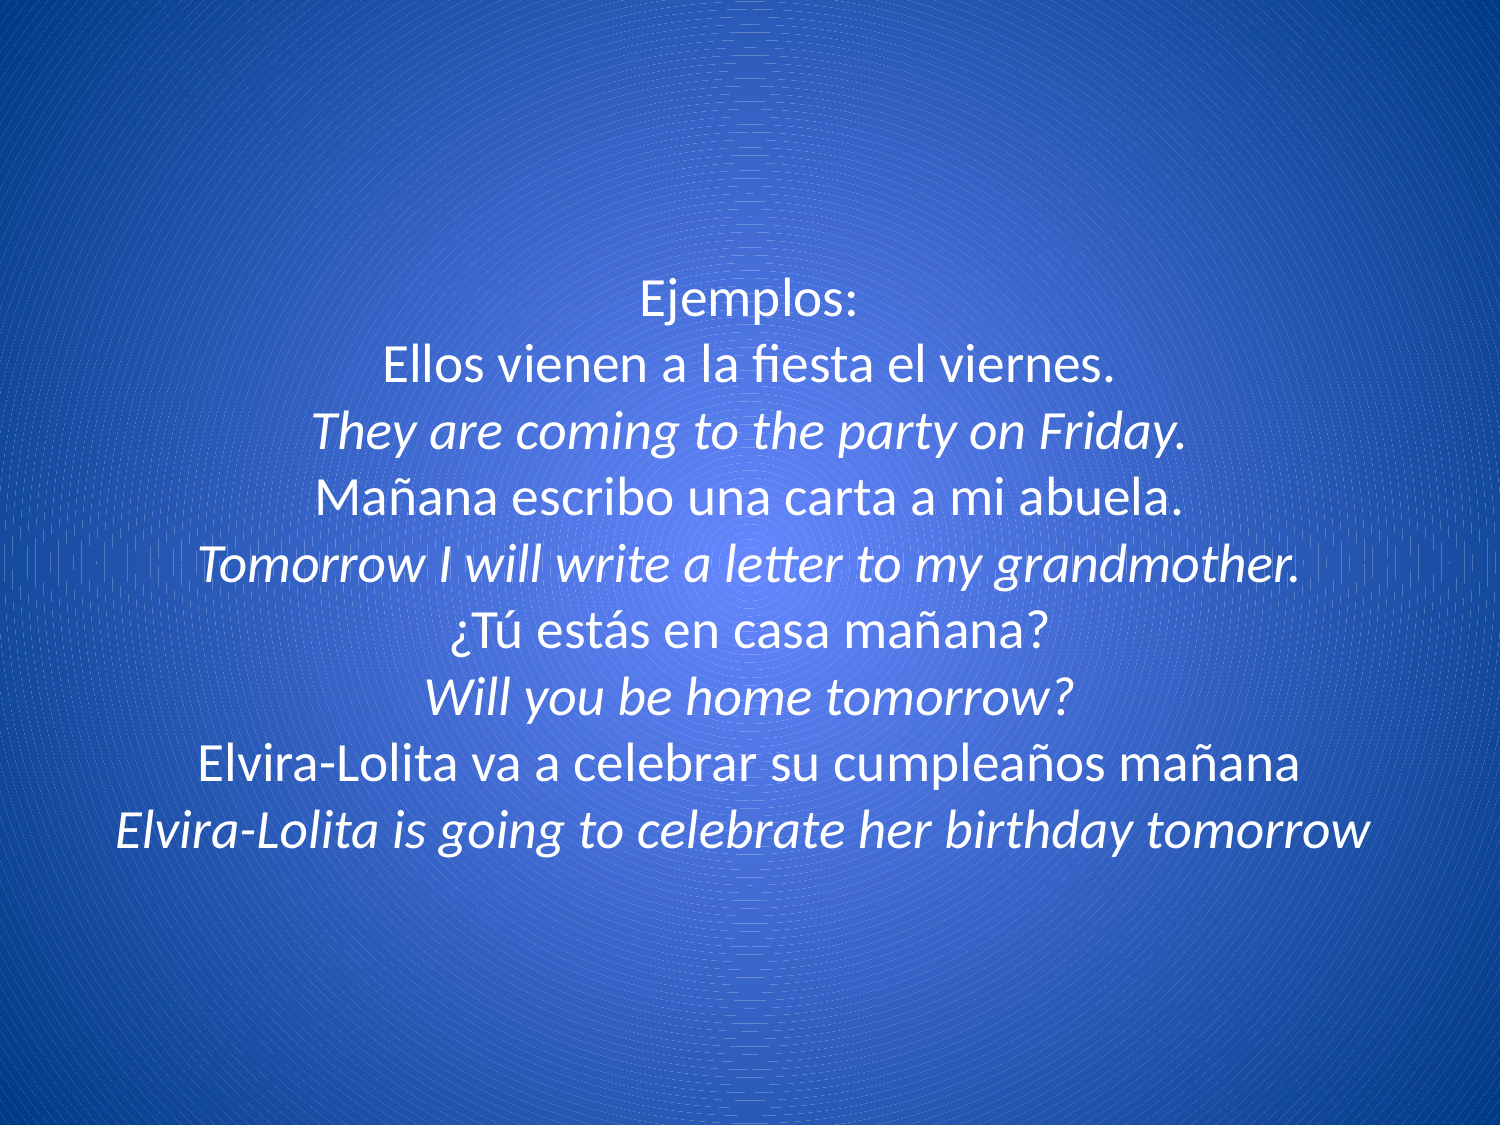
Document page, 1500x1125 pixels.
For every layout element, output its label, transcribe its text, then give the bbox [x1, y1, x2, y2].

title Ejemplos: Ellos vienen a la fiesta el viernes. They are coming to the party on Friday. Mañana escribo una carta a mi abuela. Tomorrow I will write a letter to my grandmother. ¿Tú estás en casa mañana? Will you be home tomorrow? Elvira-Lolita va a celebrar su cumpleaños mañana Elvira-Lolita is going to celebrate her birthday tomorrow [75, 45, 1425, 958]
